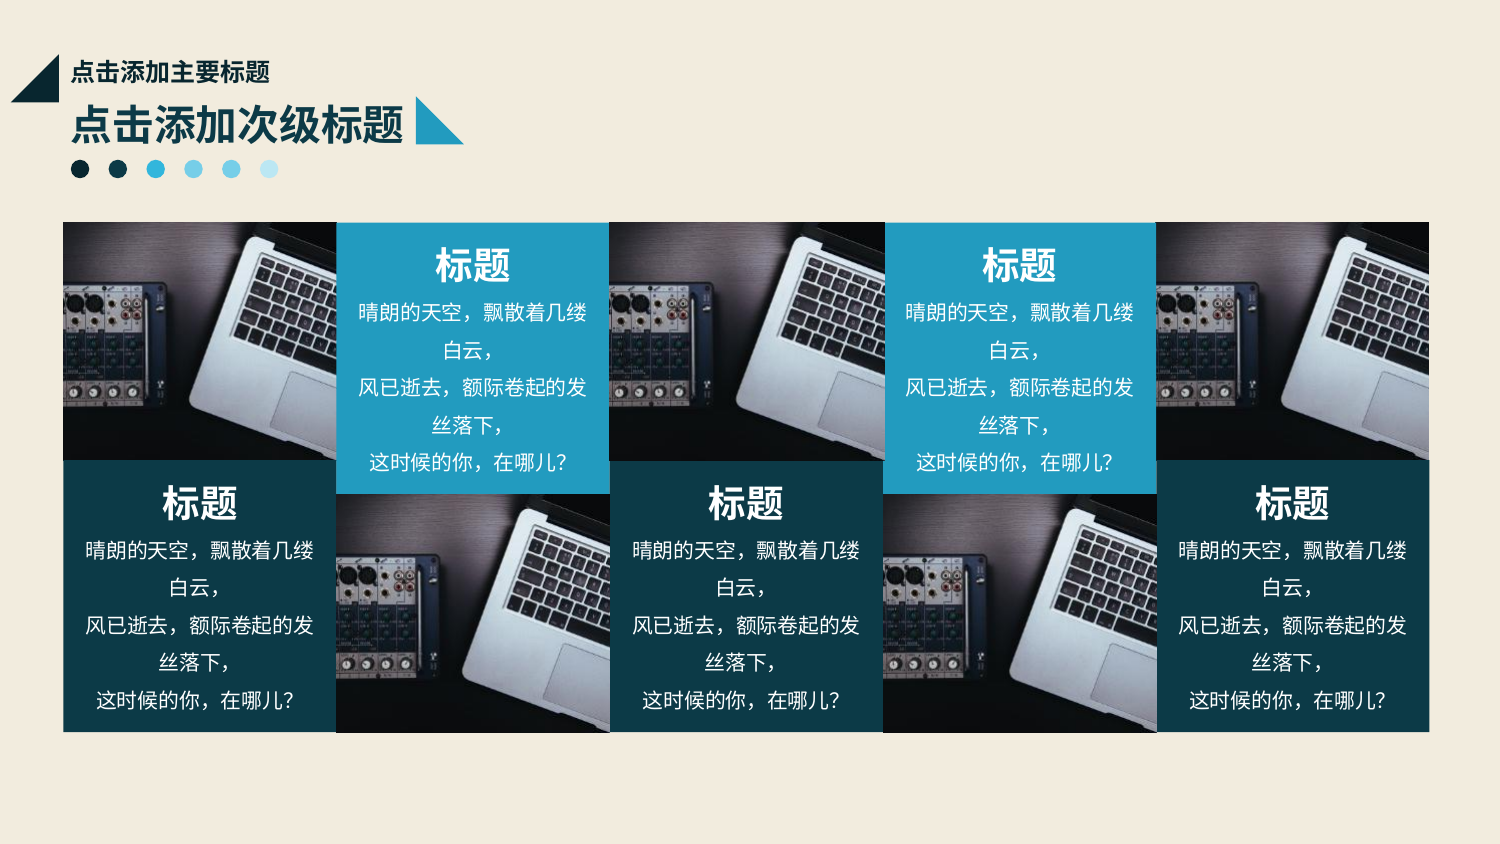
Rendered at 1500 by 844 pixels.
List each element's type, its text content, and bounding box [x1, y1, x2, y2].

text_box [10, 48, 465, 179]
text_box 标题 晴朗的天空，飘散着几缕白云， 风已逝去，额际卷起的发丝落下， 这时候的你，在哪儿？ [334, 220, 610, 494]
picture [609, 222, 885, 461]
text_box 标题 晴朗的天空，飘散着几缕白云， 风已逝去，额际卷起的发丝落下， 这时候的你，在哪儿？ [881, 220, 1156, 493]
picture [336, 494, 610, 733]
picture [882, 494, 1157, 733]
text_box 标题 晴朗的天空，飘散着几缕白云， 风已逝去，额际卷起的发丝落下， 这时候的你，在哪儿？ [1154, 464, 1432, 734]
picture [1155, 222, 1429, 461]
picture [63, 222, 337, 461]
text_box 标题 晴朗的天空，飘散着几缕白云， 风已逝去，额际卷起的发丝落下， 这时候的你，在哪儿？ [61, 466, 334, 734]
text_box 标题 晴朗的天空，飘散着几缕白云， 风已逝去，额际卷起的发丝落下， 这时候的你，在哪儿？ [608, 467, 881, 734]
